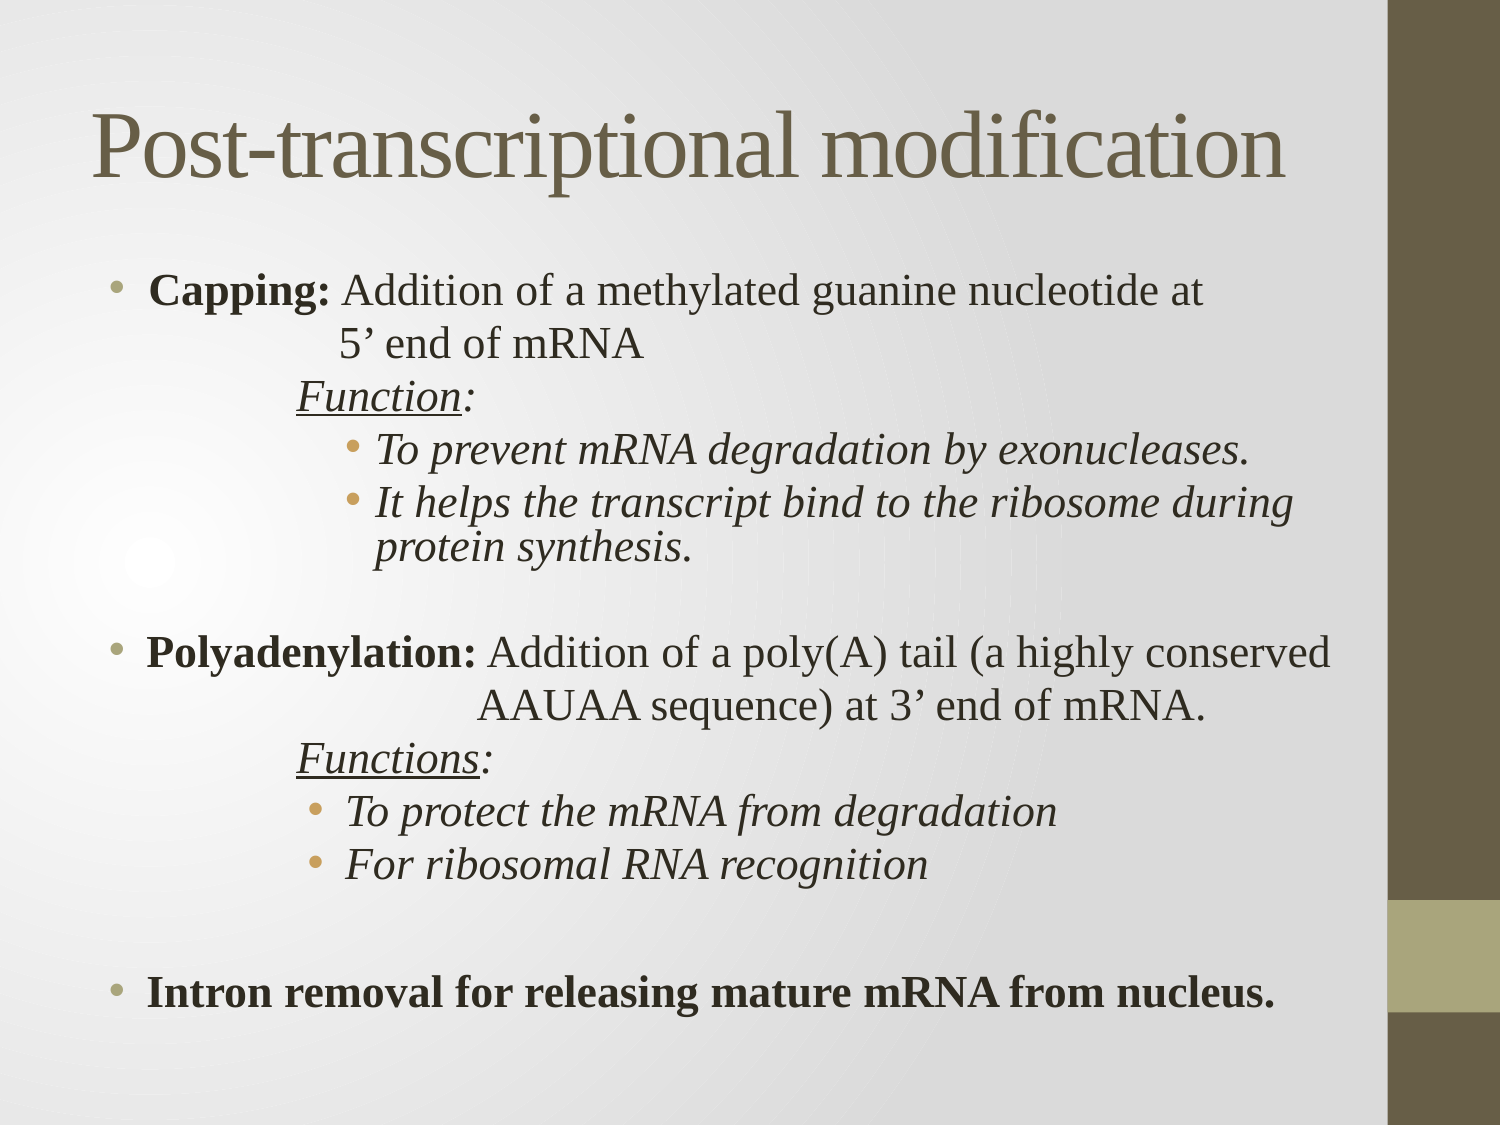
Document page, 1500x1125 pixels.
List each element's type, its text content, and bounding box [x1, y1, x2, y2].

list Capping: Addition of a methylated guanine nucleotide at 5’ end of mRNA Function: To prevent mRNA degradation by exonucleases. It helps the transcript bind to the ribosome during protein synthesis. Polyadenylation: Addition of a poly(A) tail (a highly conserved AAUAA sequence) at 3’ end of mRNA. Functions: To protect the mRNA from degradation For ribosomal RNA recognition Intron removal for releasing mature mRNA from nucleus. [75, 262, 1359, 1050]
title Post-transcriptional modification [75, 45, 1325, 233]
